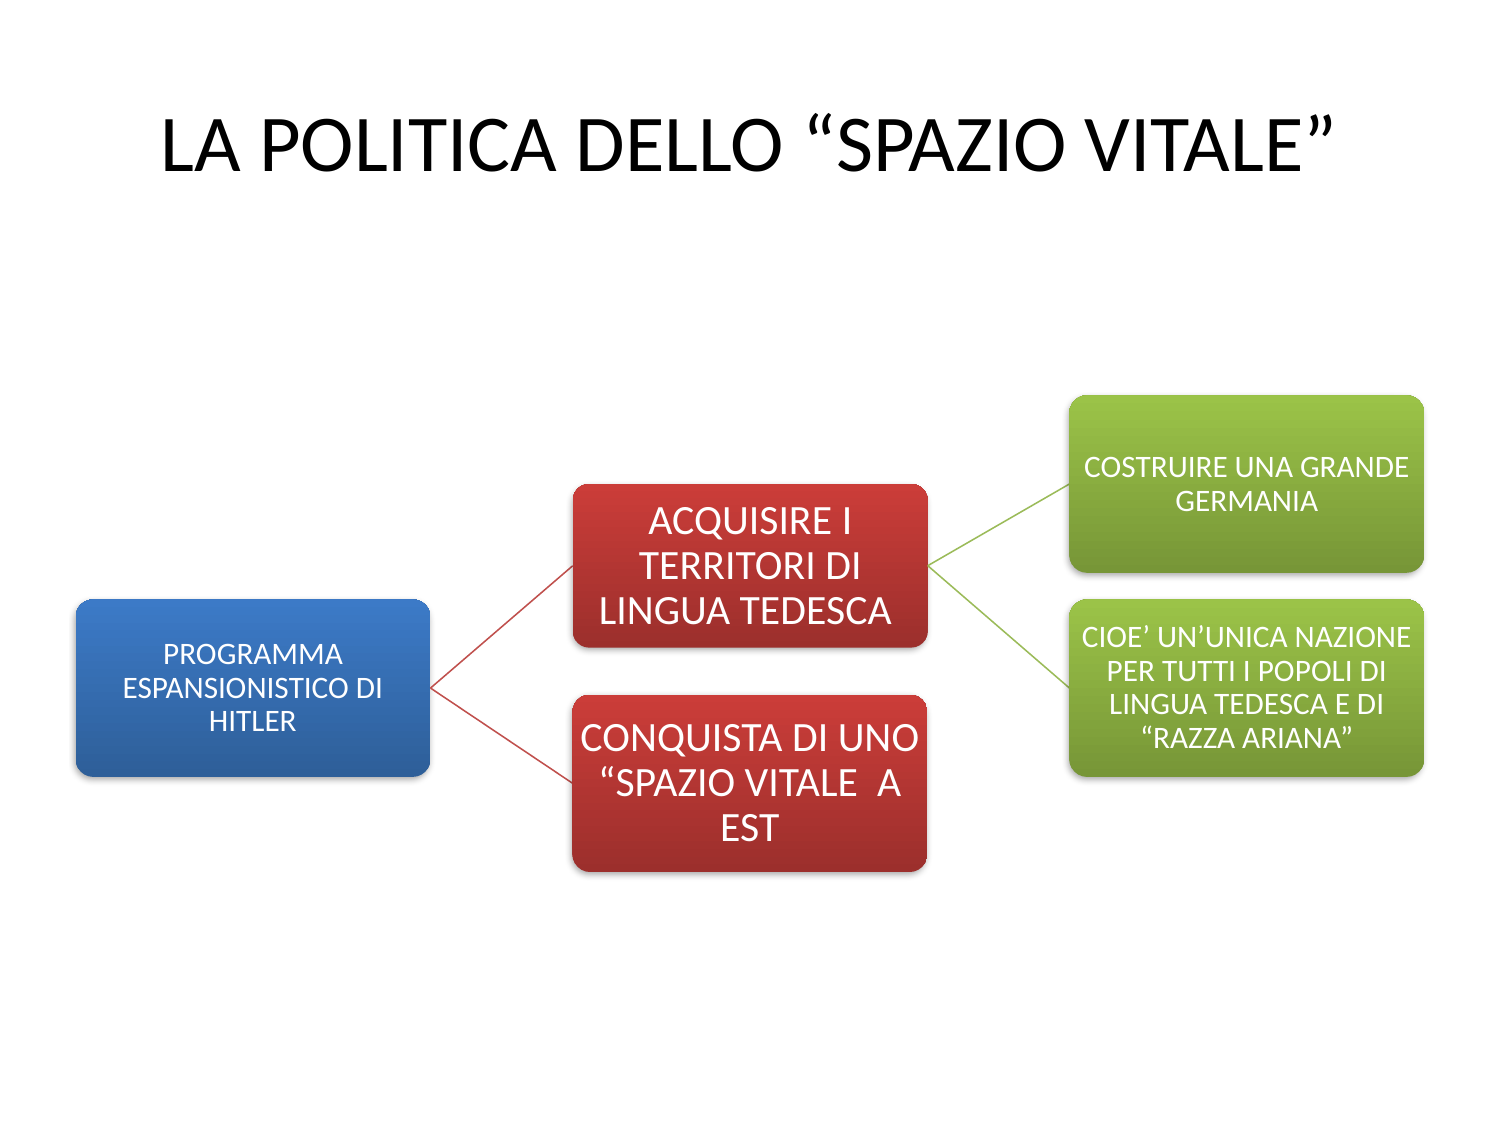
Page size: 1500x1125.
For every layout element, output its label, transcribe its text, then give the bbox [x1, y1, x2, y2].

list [74, 262, 1426, 1006]
title LA POLITICA DELLO “SPAZIO VITALE” [75, 45, 1425, 233]
